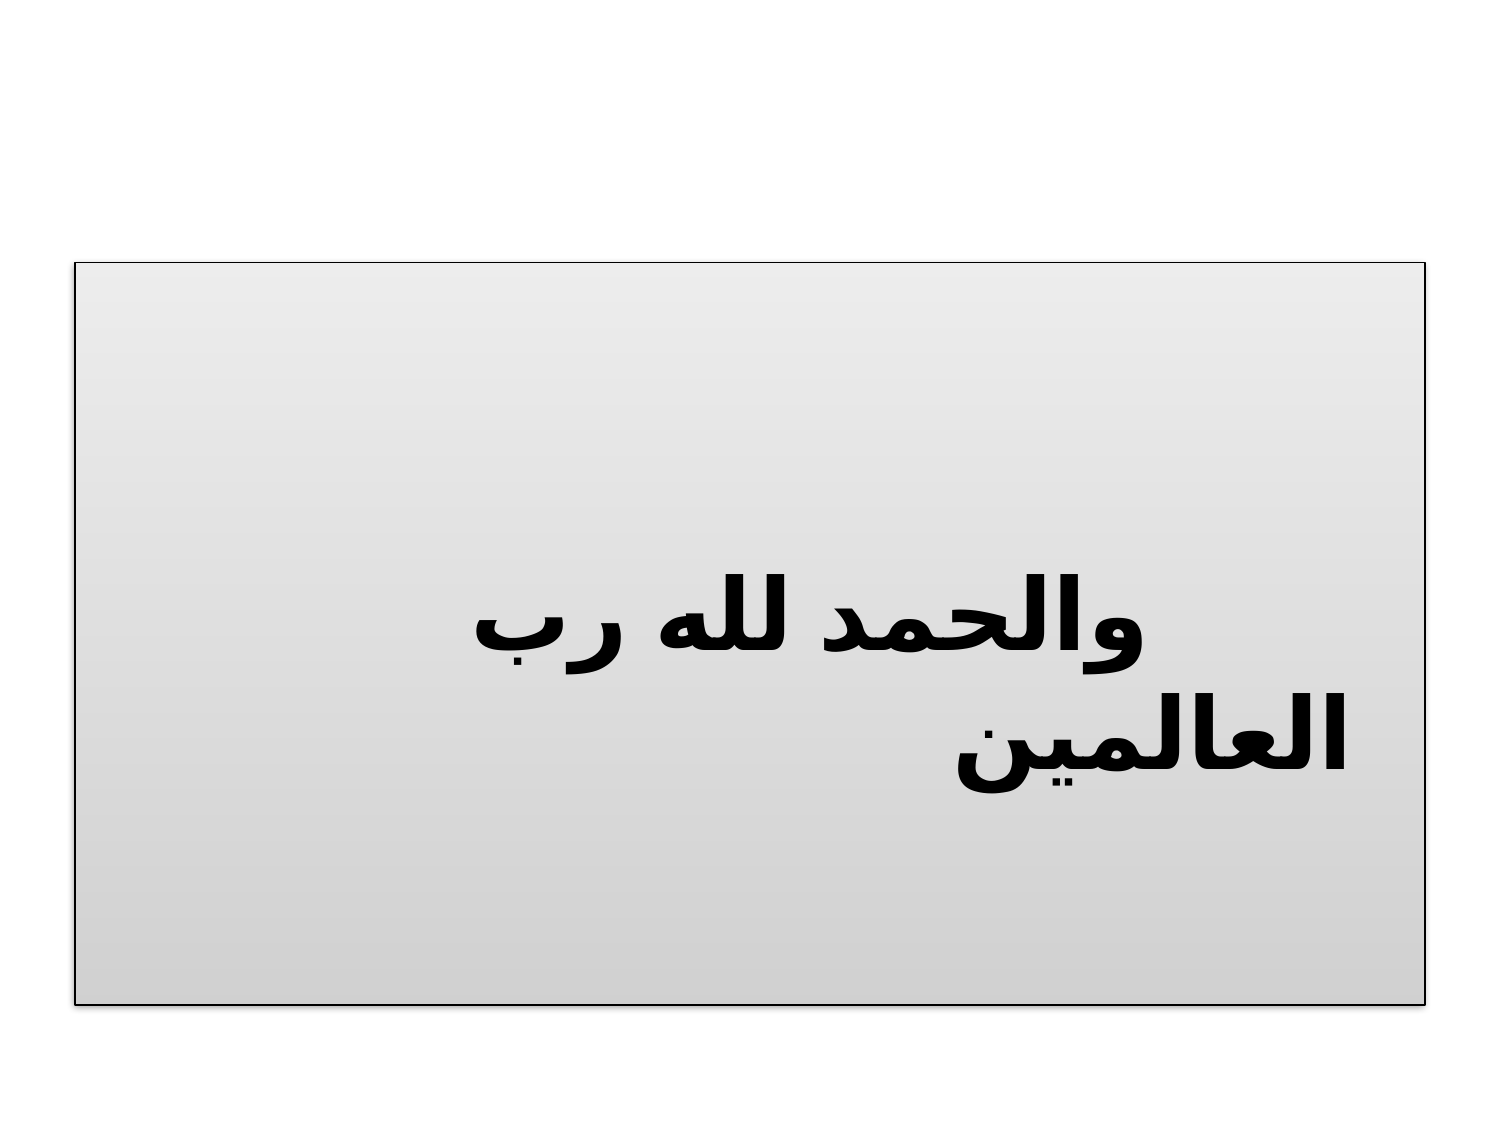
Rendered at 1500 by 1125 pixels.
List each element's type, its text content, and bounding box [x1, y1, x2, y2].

list والحمد لله رب العالمين [74, 262, 1426, 1006]
